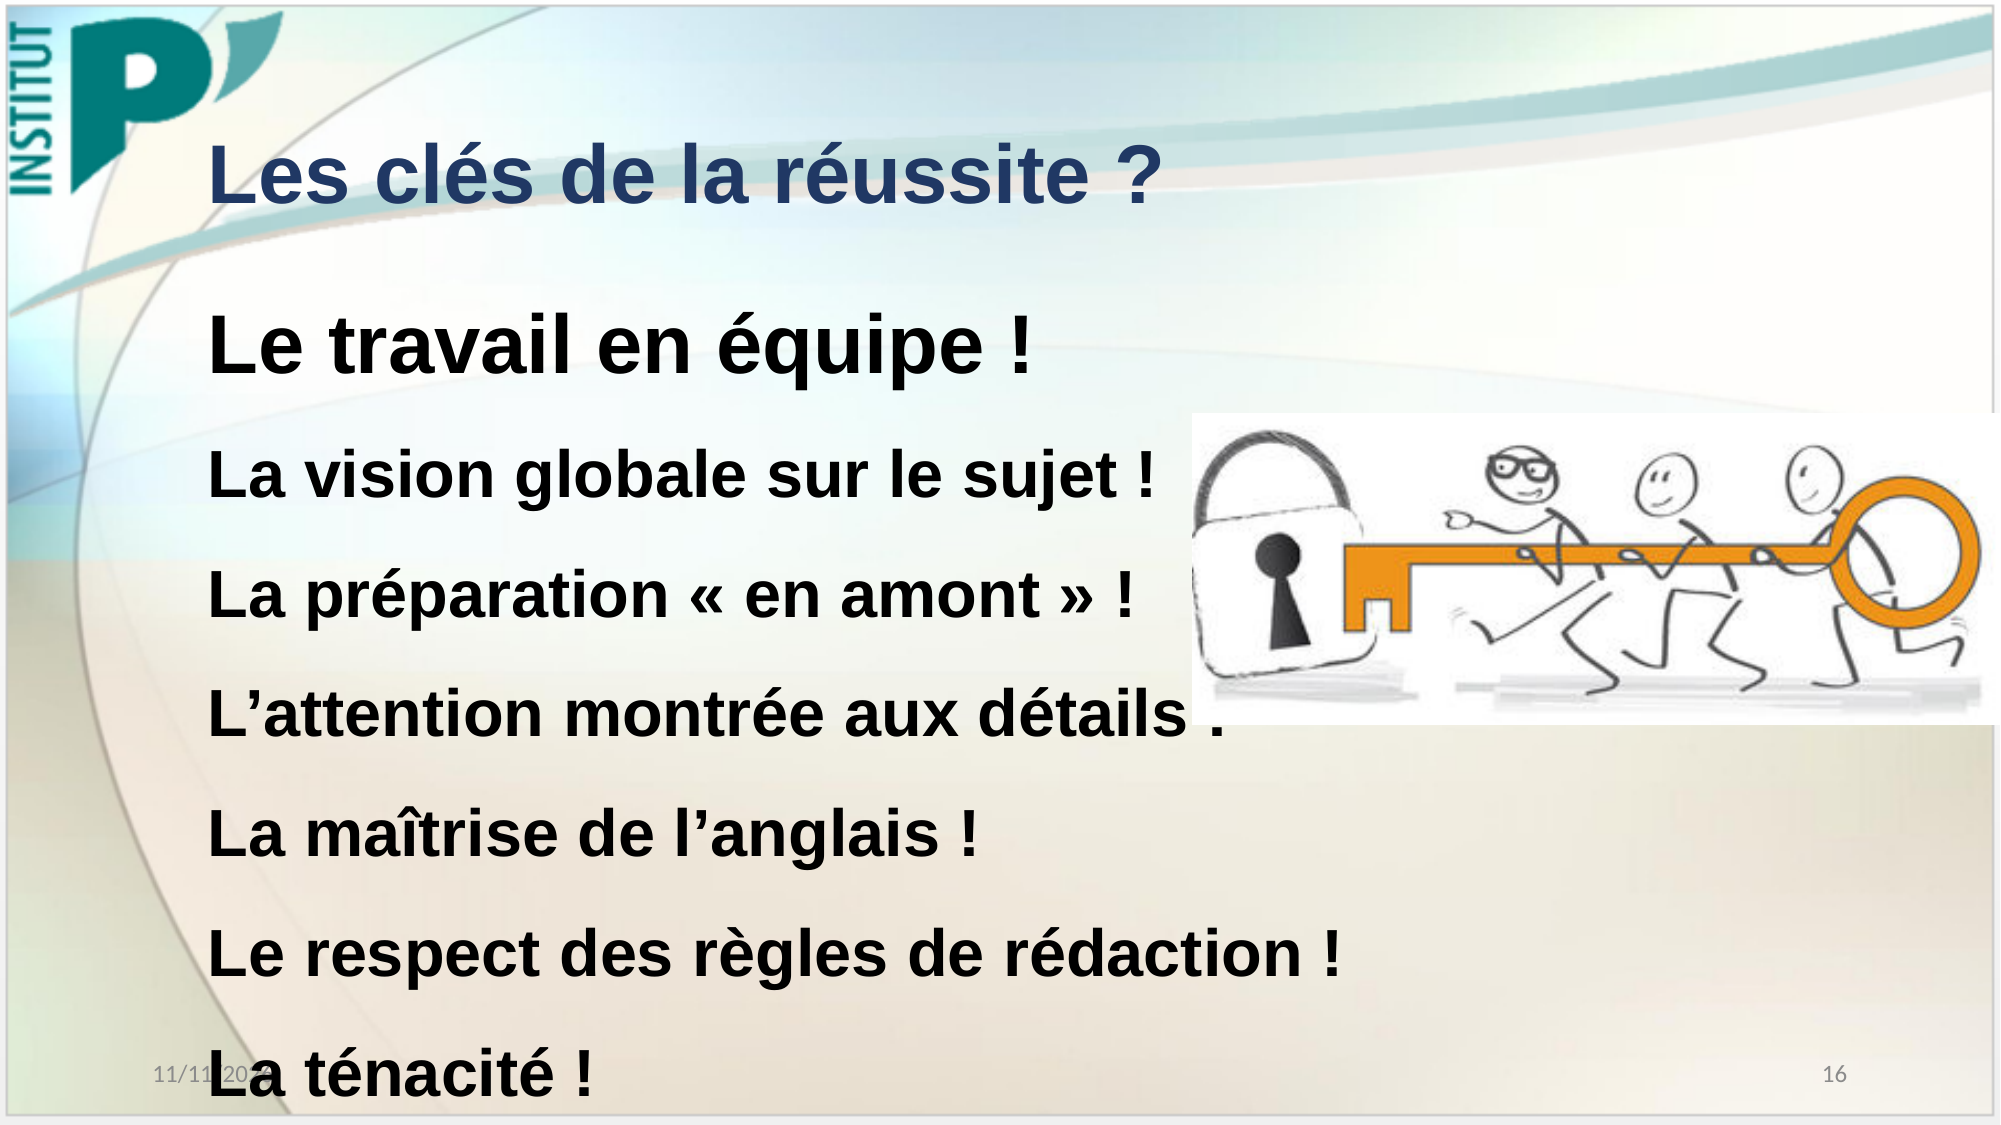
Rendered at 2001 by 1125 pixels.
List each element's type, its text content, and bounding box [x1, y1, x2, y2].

text_box Les clés de la réussite ? Le travail en équipe ! La vision globale sur le sujet ! La préparation « en amont » ! L’attention montrée aux détails ! La maîtrise de l’anglais ! Le respect des règles de rédaction ! La ténacité ! [193, 113, 2000, 1118]
picture [0, 0, 2001, 1125]
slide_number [137, 1042, 193, 1103]
